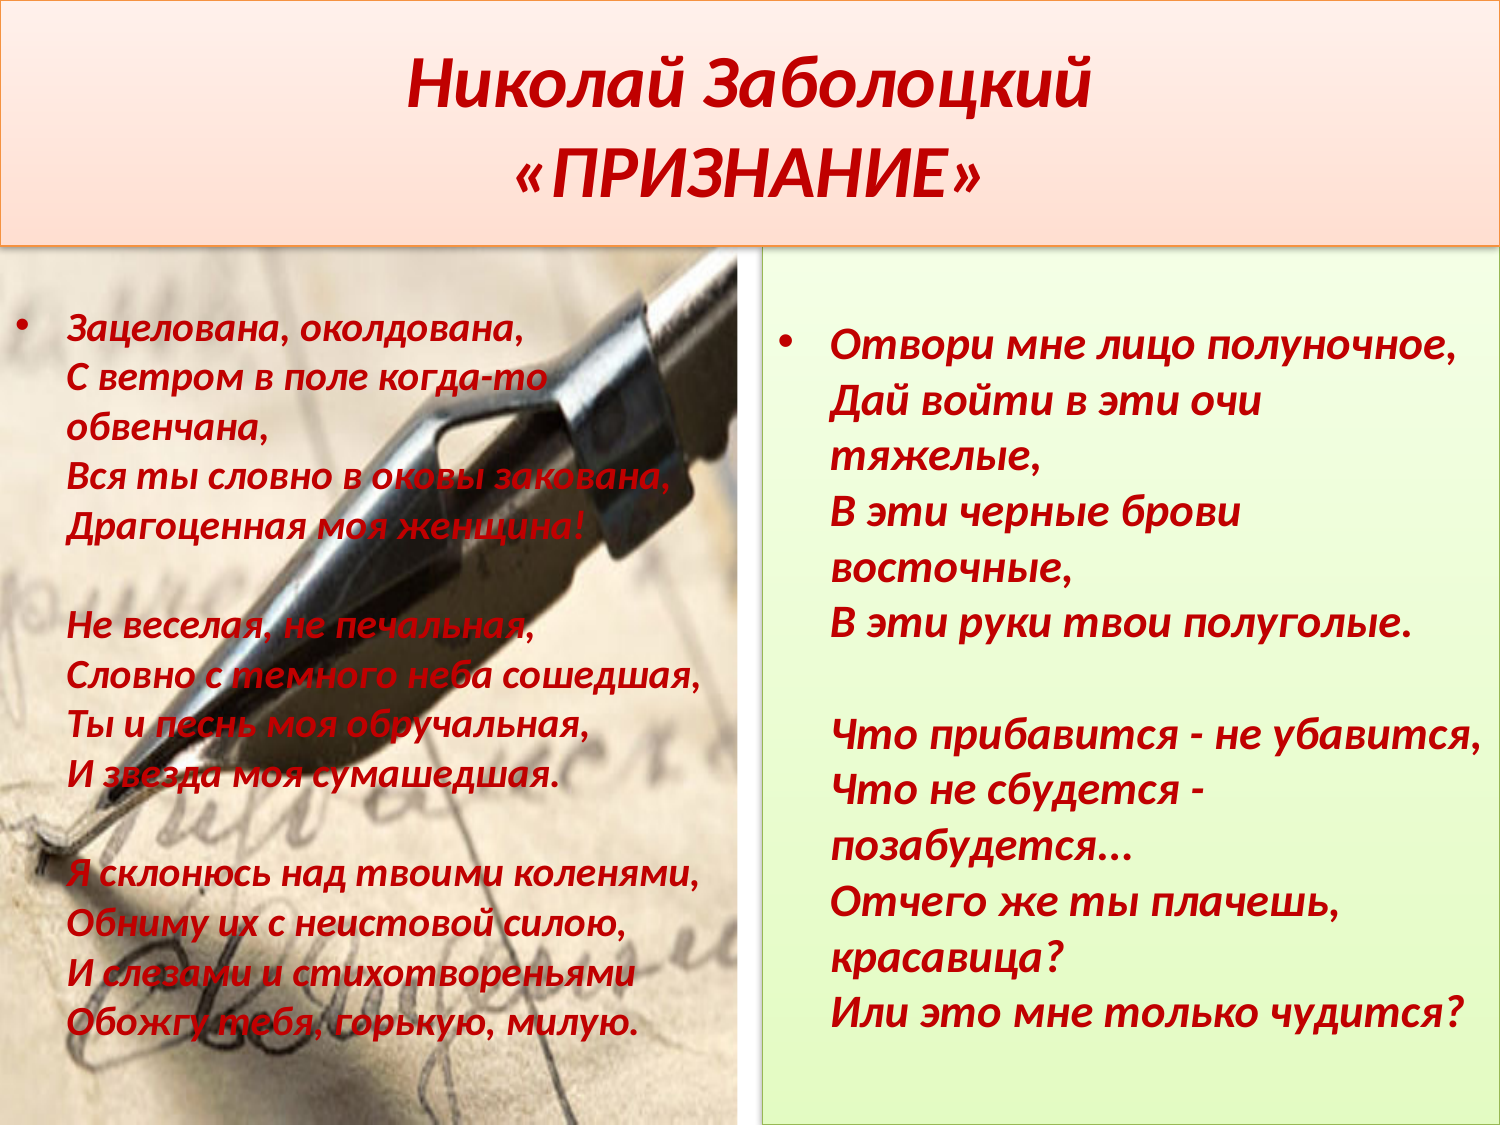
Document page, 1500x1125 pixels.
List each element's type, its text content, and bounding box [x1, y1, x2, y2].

list Зацелована, околдована, С ветром в поле когда-то обвенчана, Вся ты словно в оковы закована, Драгоценная моя женщина! Не веселая, не печальная, Словно с темного неба сошедшая, Ты и песнь моя обручальная, И звезда моя сумашедшая. Я склонюсь над твоими коленями, Обниму их с неистовой силою, И слезами и стихотвореньями Обожгу тебя, горькую, милую. [0, 253, 738, 1125]
list Отвори мне лицо полуночное, Дай войти в эти очи тяжелые, В эти черные брови восточные, В эти руки твои полуголые. Что прибавится - не убавится, Что не сбудется - позабудется... Отчего же ты плачешь, красавица? Или это мне только чудится? [762, 253, 1500, 1125]
title Николай Заболоцкий «ПРИЗНАНИЕ» [0, 0, 1500, 247]
